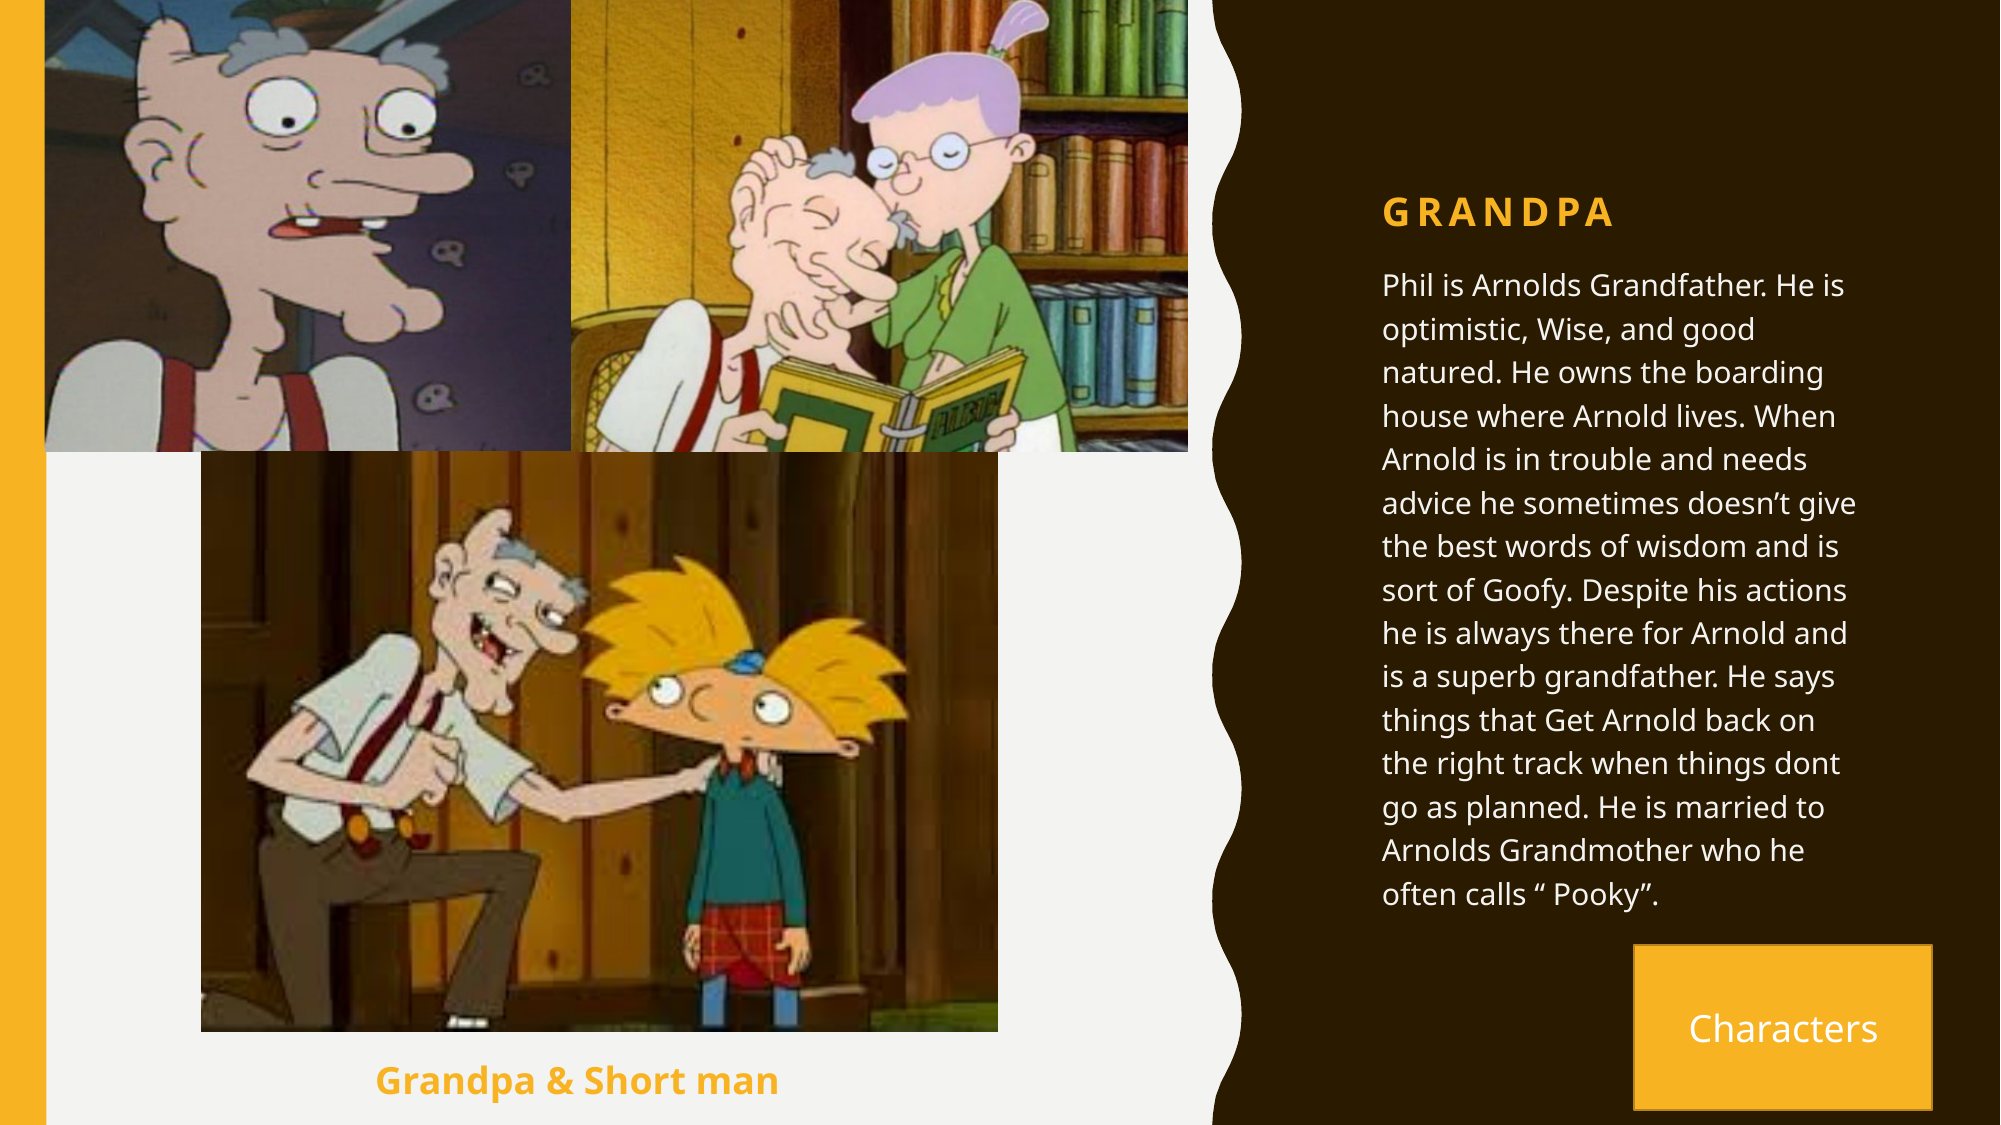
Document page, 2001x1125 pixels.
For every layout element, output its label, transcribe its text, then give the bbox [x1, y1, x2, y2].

picture [44, 0, 1188, 1032]
text_box Grandpa & Short man [360, 1049, 1096, 1110]
text_box Characters [1633, 944, 1933, 1111]
list Phil is Arnolds Grandfather. He is optimistic, Wise, and good natured. He owns the boarding house where Arnold lives. When Arnold is in trouble and needs advice he sometimes doesn’t give the best words of wisdom and is sort of Goofy. Despite his actions he is always there for Arnold and is a superb grandfather. He says things that Get Arnold back on the right track when things dont go as planned. He is married to Arnolds Grandmother who he often calls “ Pooky”. [1366, 251, 1875, 935]
title Grandpa [1366, 45, 1875, 243]
